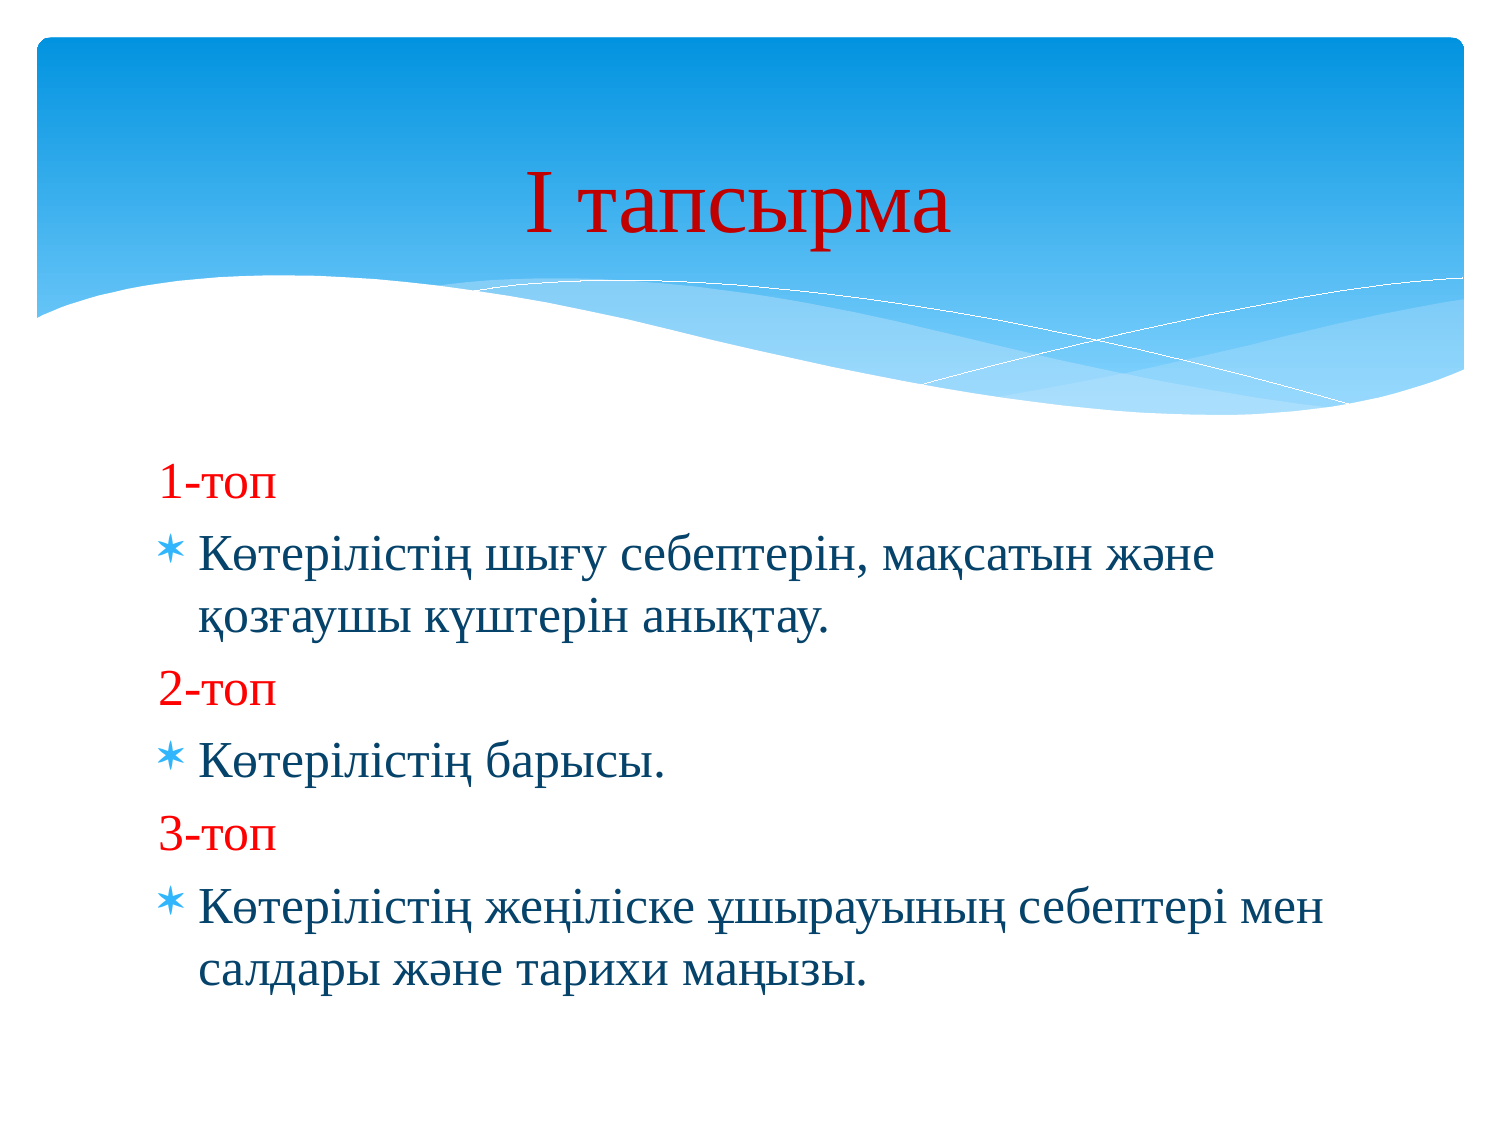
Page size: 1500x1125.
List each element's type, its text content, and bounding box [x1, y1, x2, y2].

list 1-топ Көтерілістің шығу себептерін, мақсатын және қозғаушы күштерін анықтау. 2-топ Көтерілістің барысы. 3-топ Көтерілістің жеңіліске ұшырауының себептері мен салдары және тарихи маңызы. [143, 438, 1359, 1005]
title I тапсырма [75, 78, 1425, 315]
